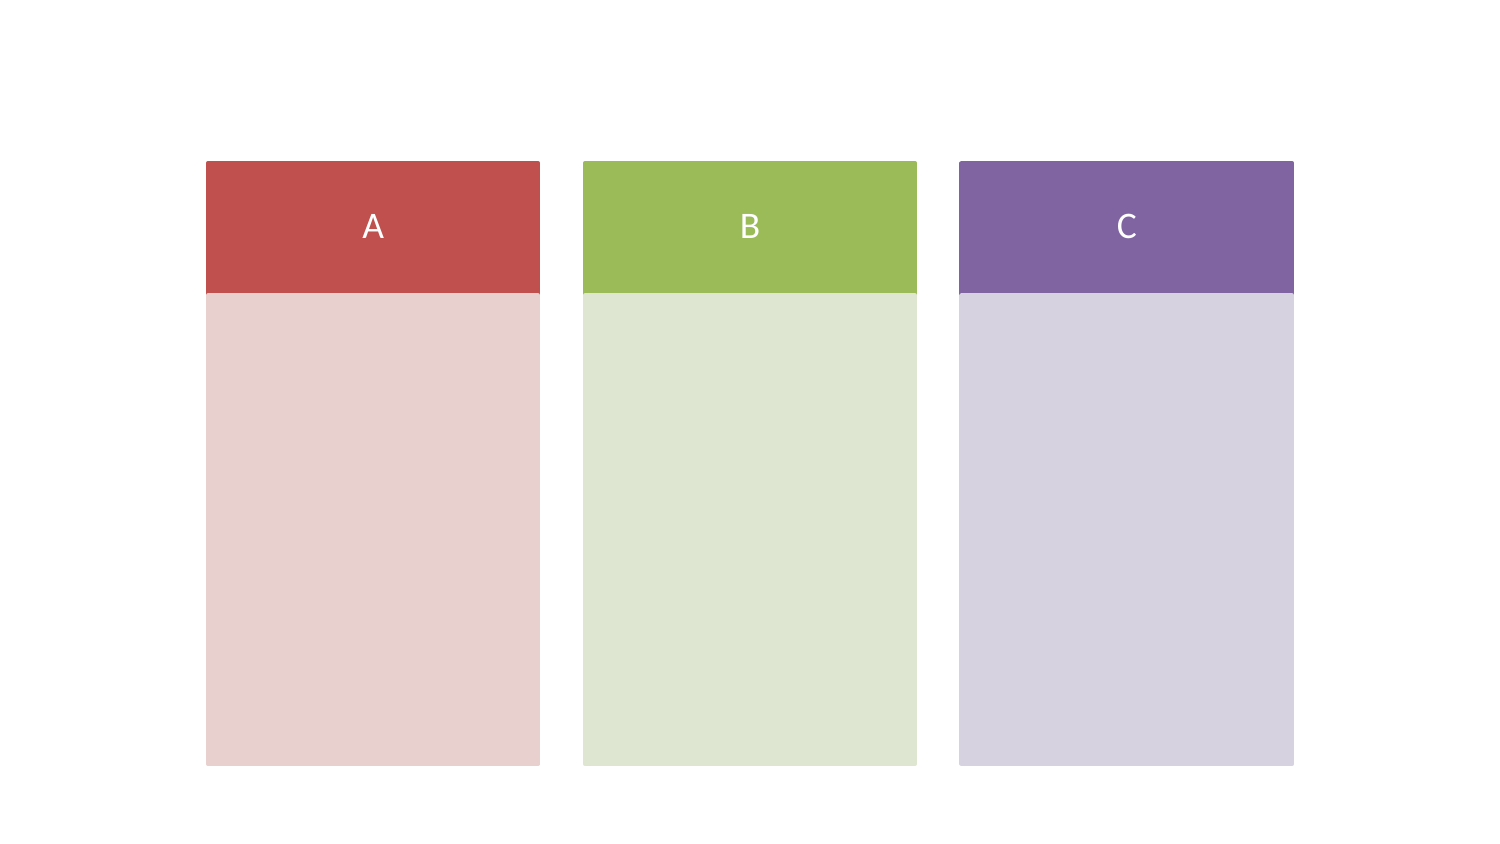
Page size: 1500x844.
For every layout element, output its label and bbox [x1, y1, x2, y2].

text_box [207, 102, 1293, 825]
